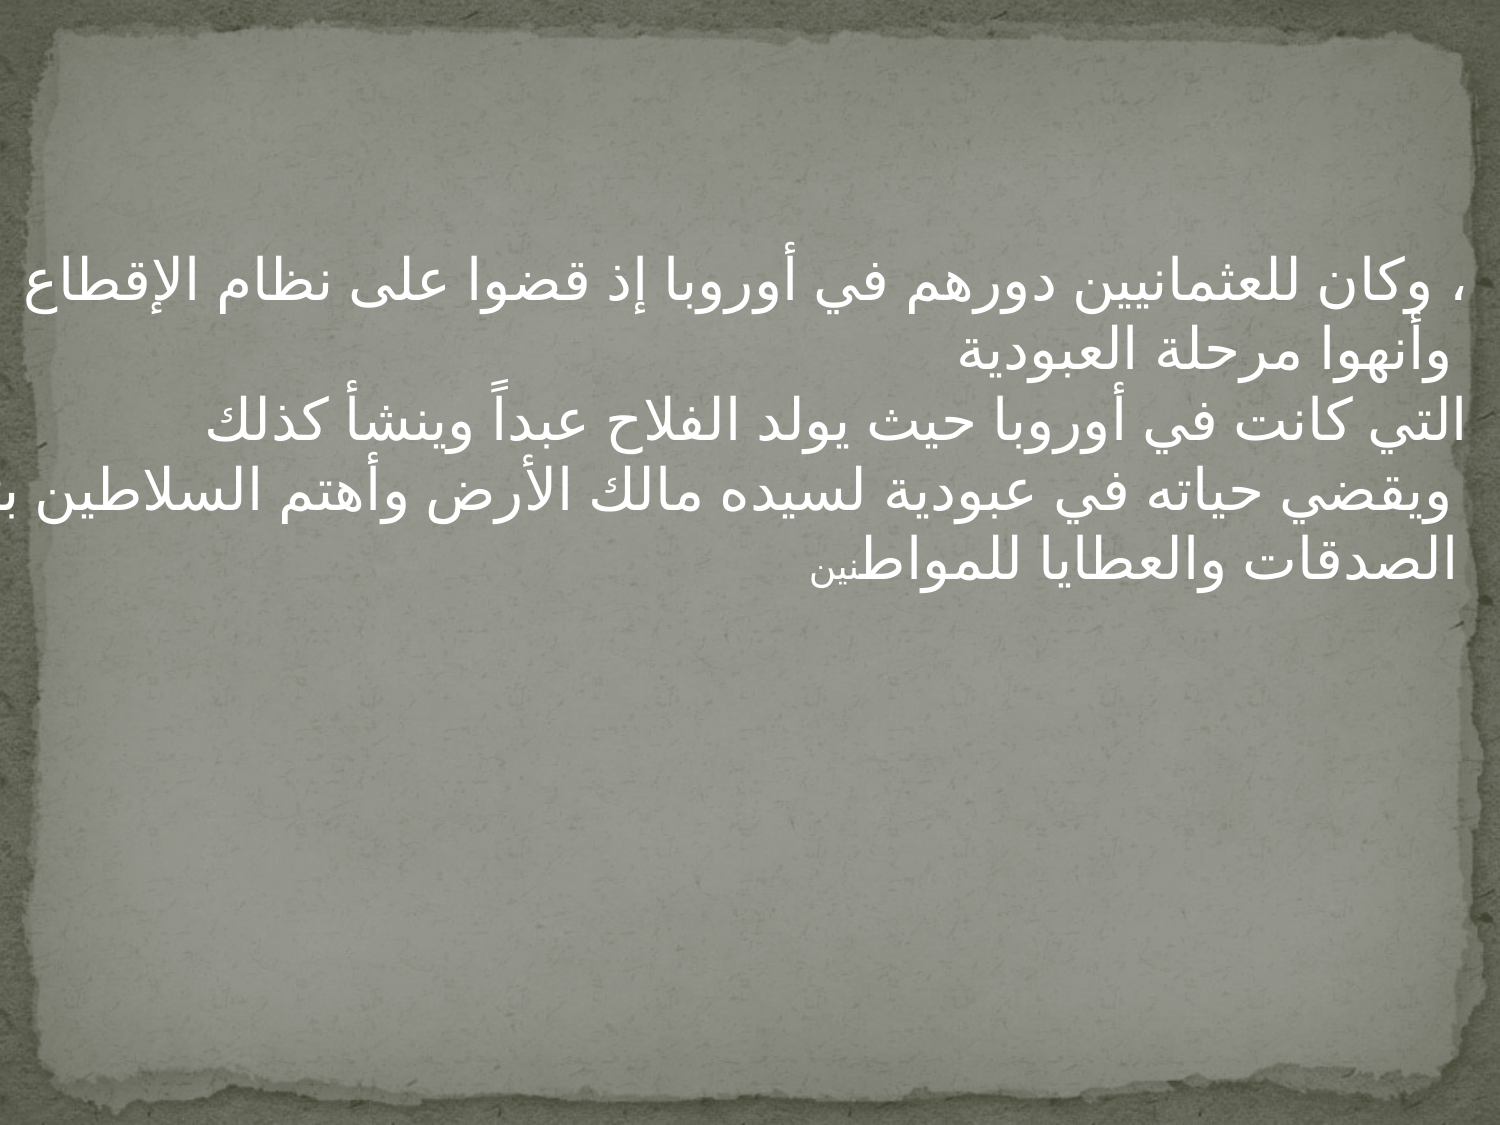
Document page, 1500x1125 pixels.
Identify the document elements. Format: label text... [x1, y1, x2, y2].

text_box وكان للعثمانيين دورهم في أوروبا إذ قضوا على نظام الإقطاع ، وأنهوا مرحلة العبودية التي كانت في أوروبا حيث يولد الفلاح عبداً وينشأ كذلك ويقضي حياته في عبودية لسيده مالك الأرض وأهتم السلاطين بتقديم الصدقات والعطايا للمواطنين [0, 234, 1484, 599]
